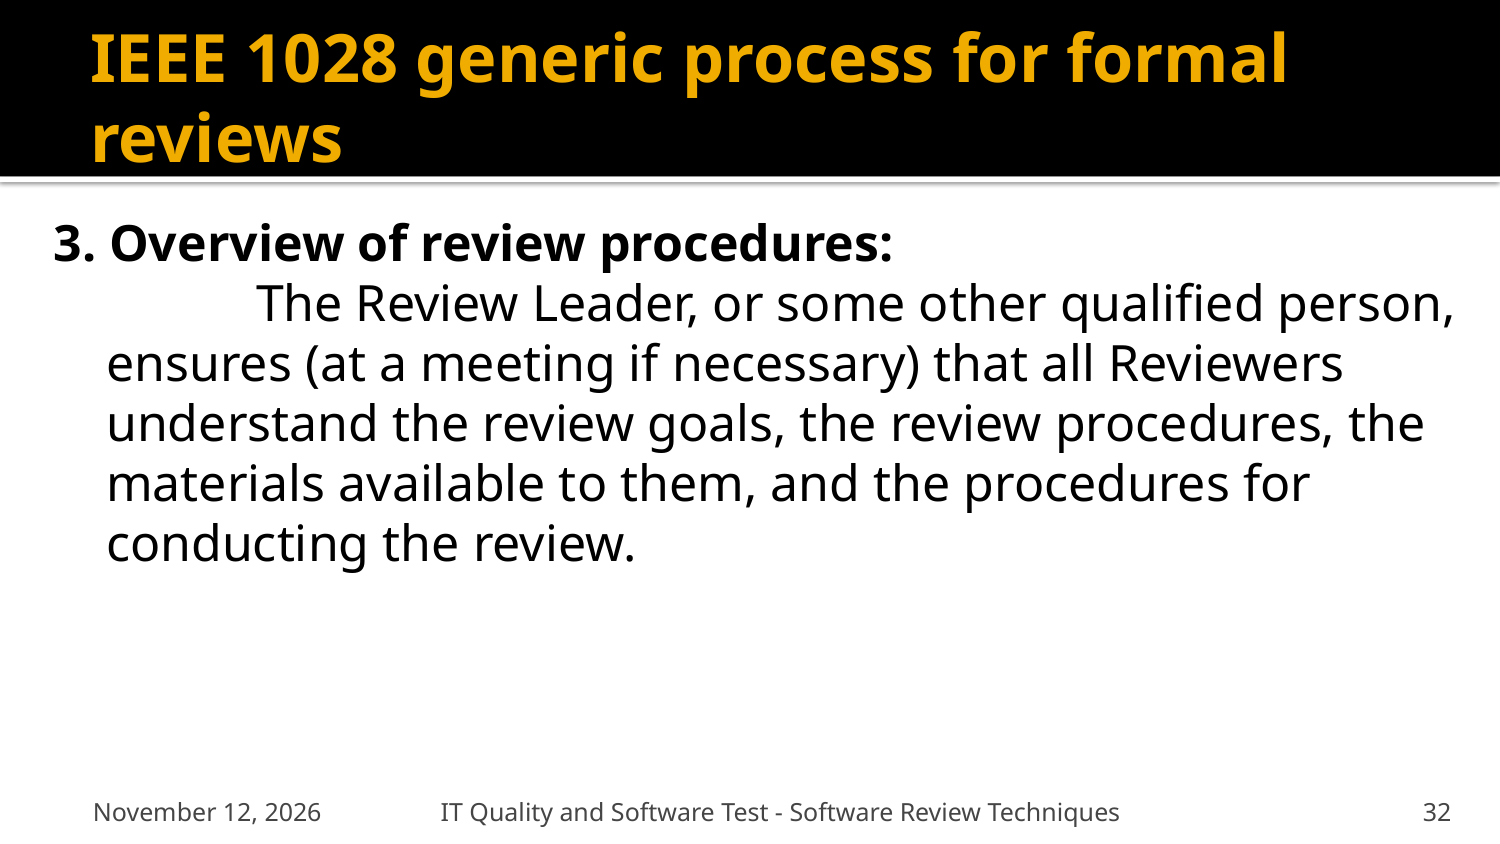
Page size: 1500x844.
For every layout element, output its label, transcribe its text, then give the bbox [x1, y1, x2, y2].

slide_number 32 [1345, 796, 1467, 831]
list 3. Overview of review procedures: The Review Leader, or some other qualified person, ensures (at a meeting if necessary) that all Reviewers understand the review goals, the review procedures, the materials available to them, and the procedures for conducting the review. [24, 196, 1475, 822]
footer IT Quality and Software Test - Software Review Techniques [433, 796, 1337, 831]
title IEEE 1028 generic process for formal reviews [75, 19, 1425, 174]
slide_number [75, 796, 425, 831]
